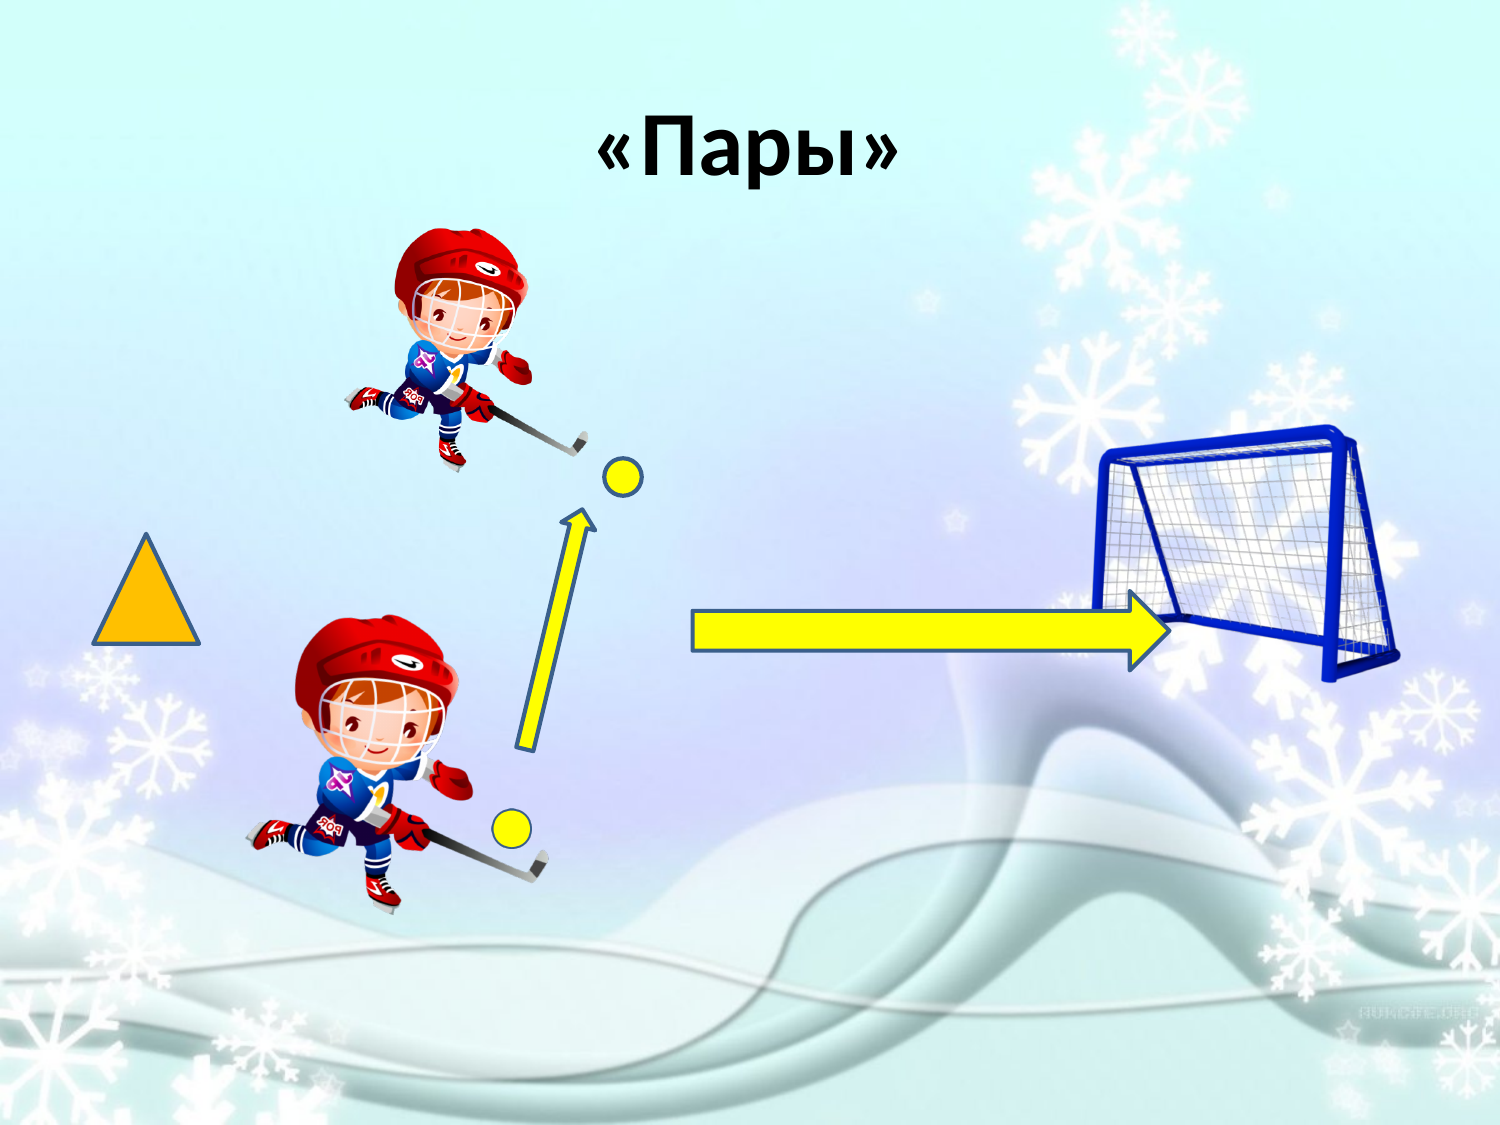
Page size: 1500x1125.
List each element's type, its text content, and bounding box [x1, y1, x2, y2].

picture [0, 0, 1500, 1125]
title «Пары» [75, 45, 1425, 233]
text_box [552, 511, 597, 616]
text_box [690, 608, 1070, 653]
text_box [611, 456, 644, 498]
text_box [91, 531, 202, 646]
